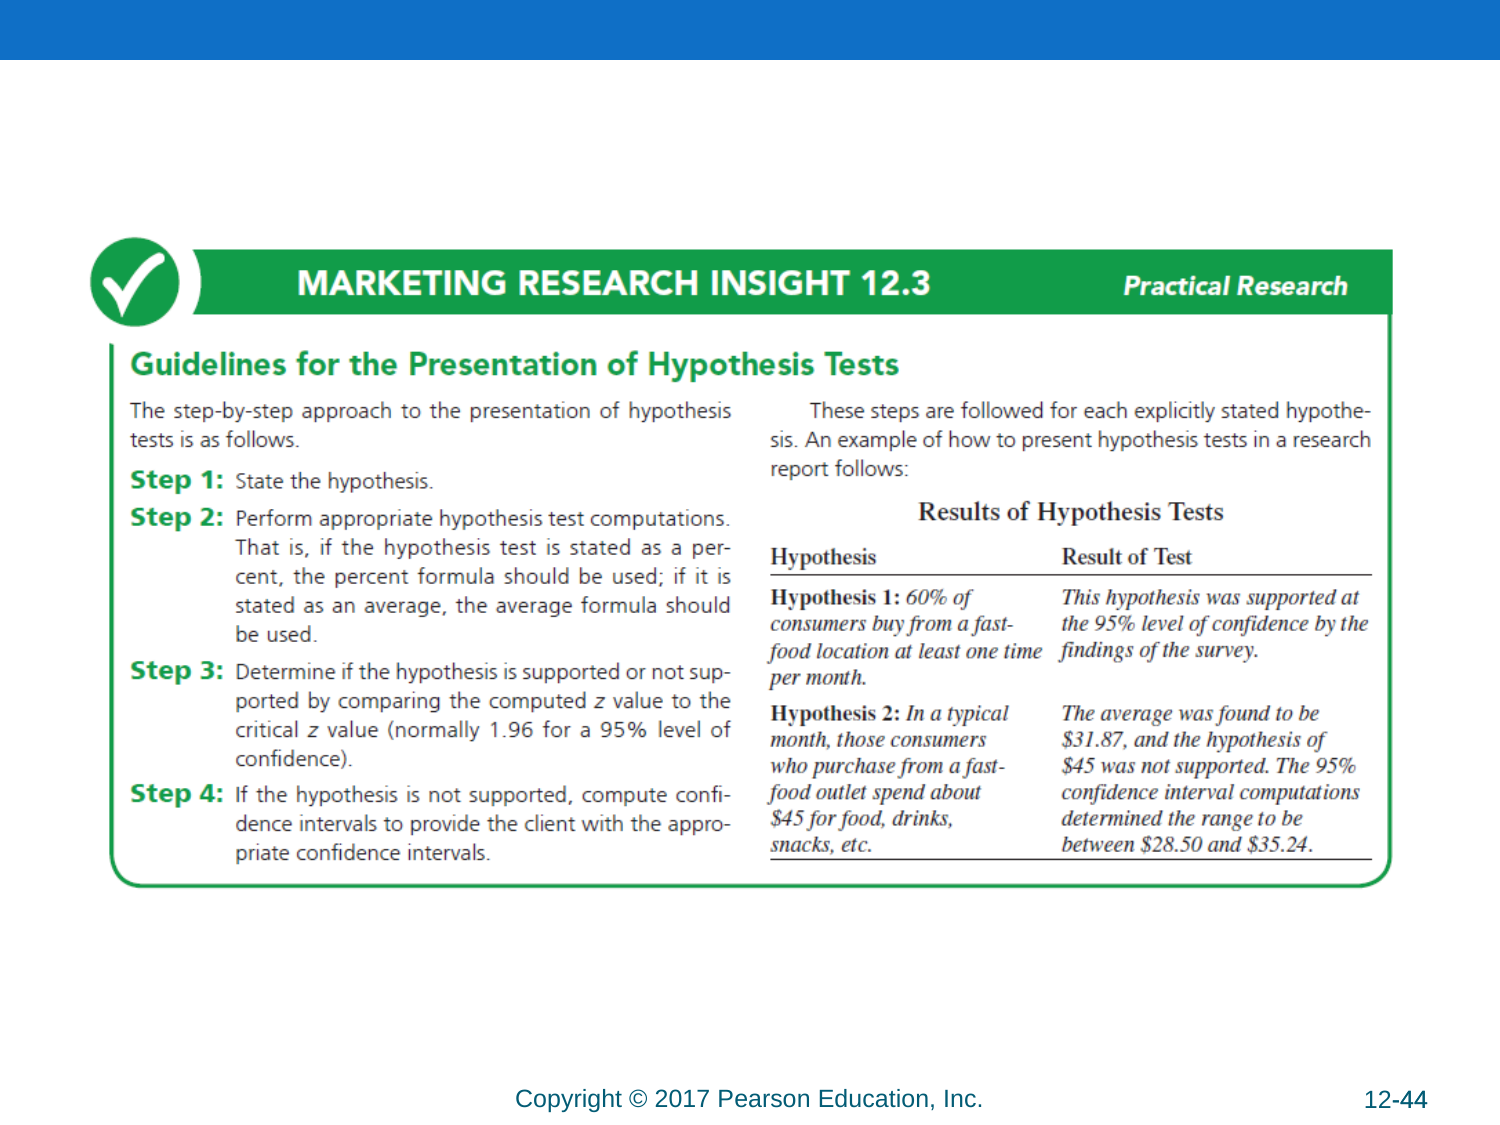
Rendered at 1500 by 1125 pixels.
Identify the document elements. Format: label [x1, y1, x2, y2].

picture [641, 1100, 647, 1107]
picture [64, 211, 1444, 910]
